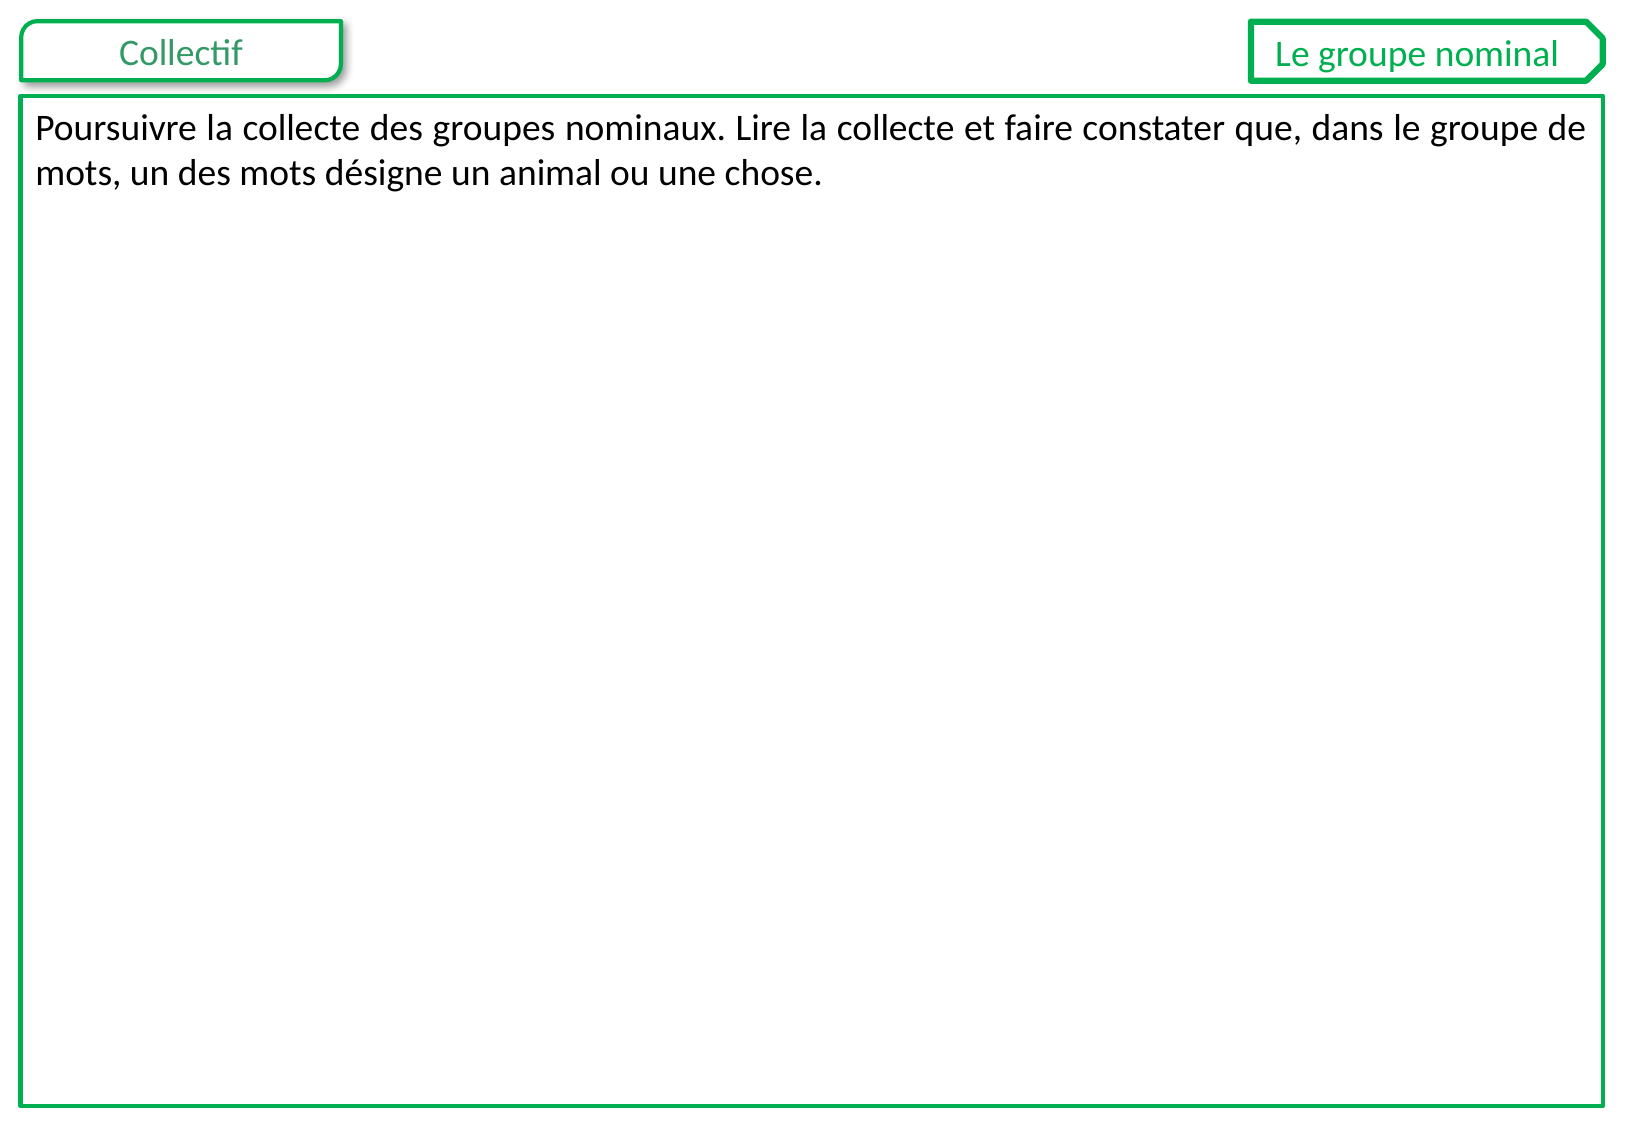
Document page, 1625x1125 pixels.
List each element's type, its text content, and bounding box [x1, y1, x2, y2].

list Le groupe nominal [1250, 21, 1584, 81]
list Poursuivre la collecte des groupes nominaux. Lire la collecte et faire constater que, dans le groupe de mots, un des mots désigne un animal ou une chose. [18, 94, 1605, 1108]
